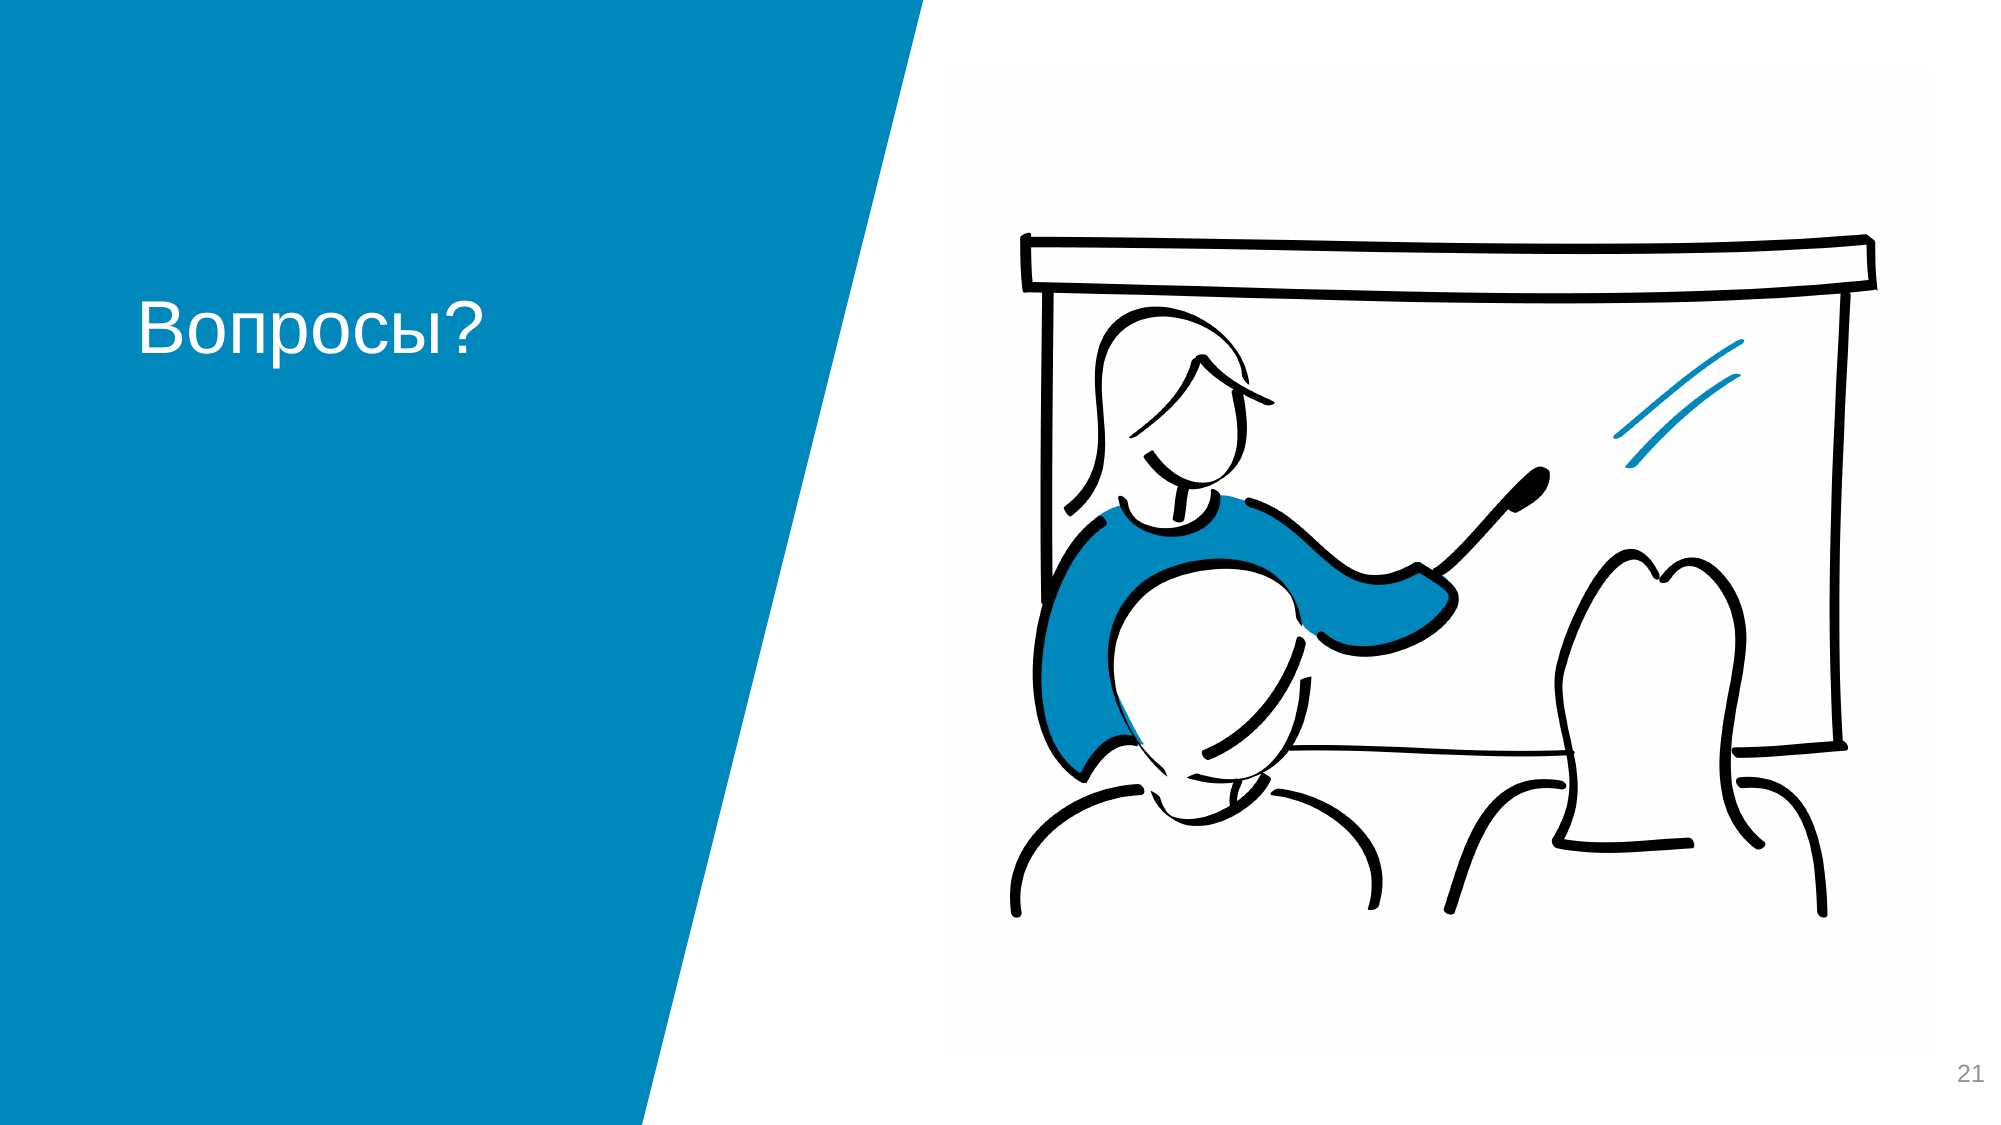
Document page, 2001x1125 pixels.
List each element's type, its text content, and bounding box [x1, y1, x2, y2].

picture [944, 68, 1932, 1056]
title Вопросы? [136, 0, 775, 371]
slide_number 21 [1550, 1042, 2000, 1103]
